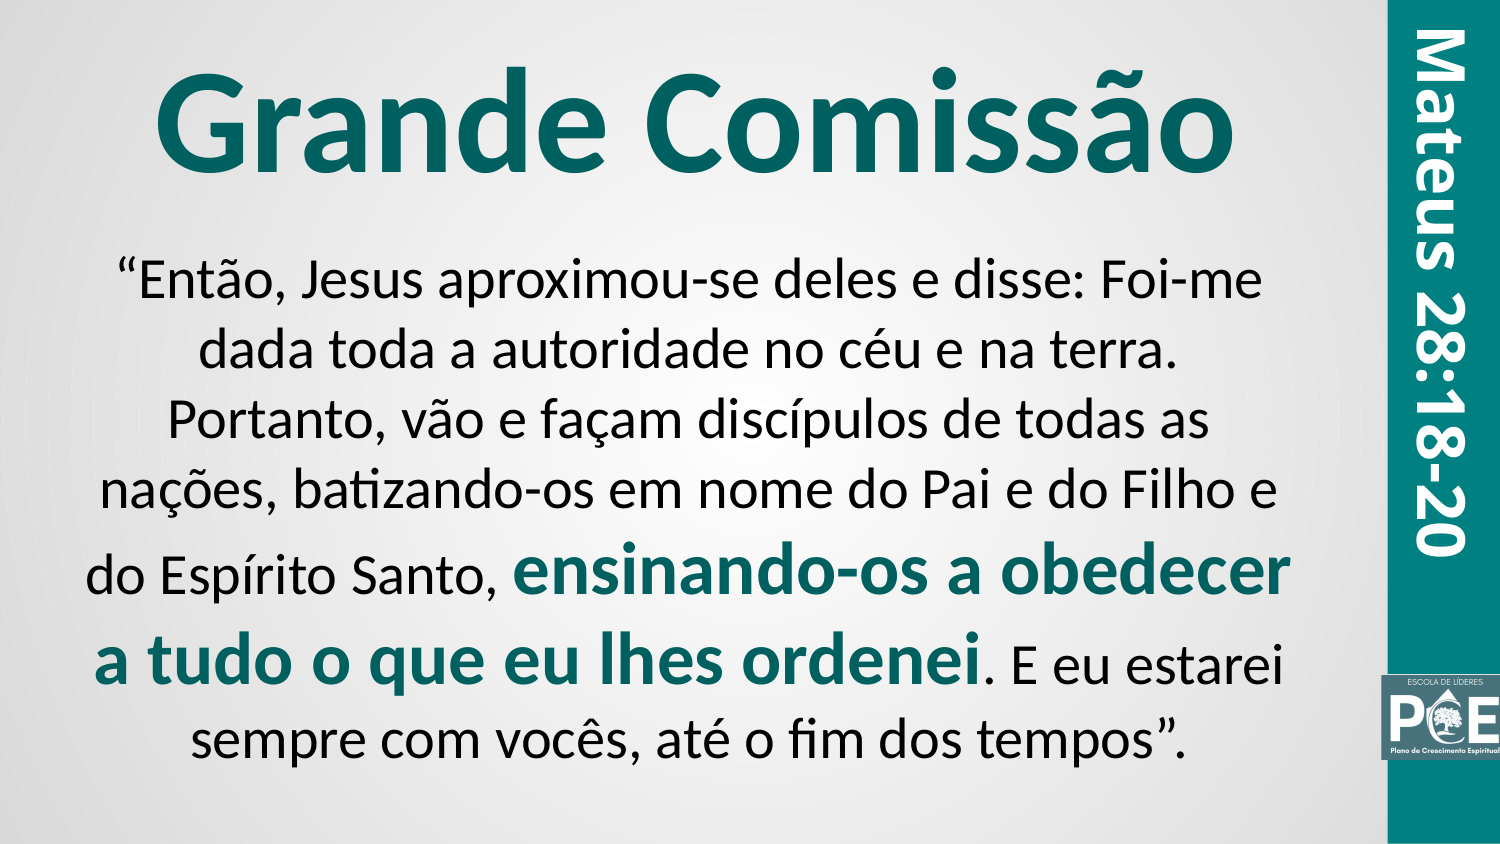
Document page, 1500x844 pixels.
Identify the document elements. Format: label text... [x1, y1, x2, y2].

text_box Mateus 28:18-20 [1397, 16, 1492, 568]
text_box “Então, Jesus aproximou-se deles e disse: Foi-me dada toda a autoridade no céu e na terra. Portanto, vão e façam discípulos de todas as nações, batizando-os em nome do Pai e do Filho e do Espírito Santo, ensinando-os a obedecer a tudo o que eu lhes ordenei. E eu estarei sempre com vocês, até o fim dos tempos”. [74, 232, 1305, 778]
text_box Grande Comissão [128, 14, 1264, 210]
picture [1381, 674, 1500, 760]
